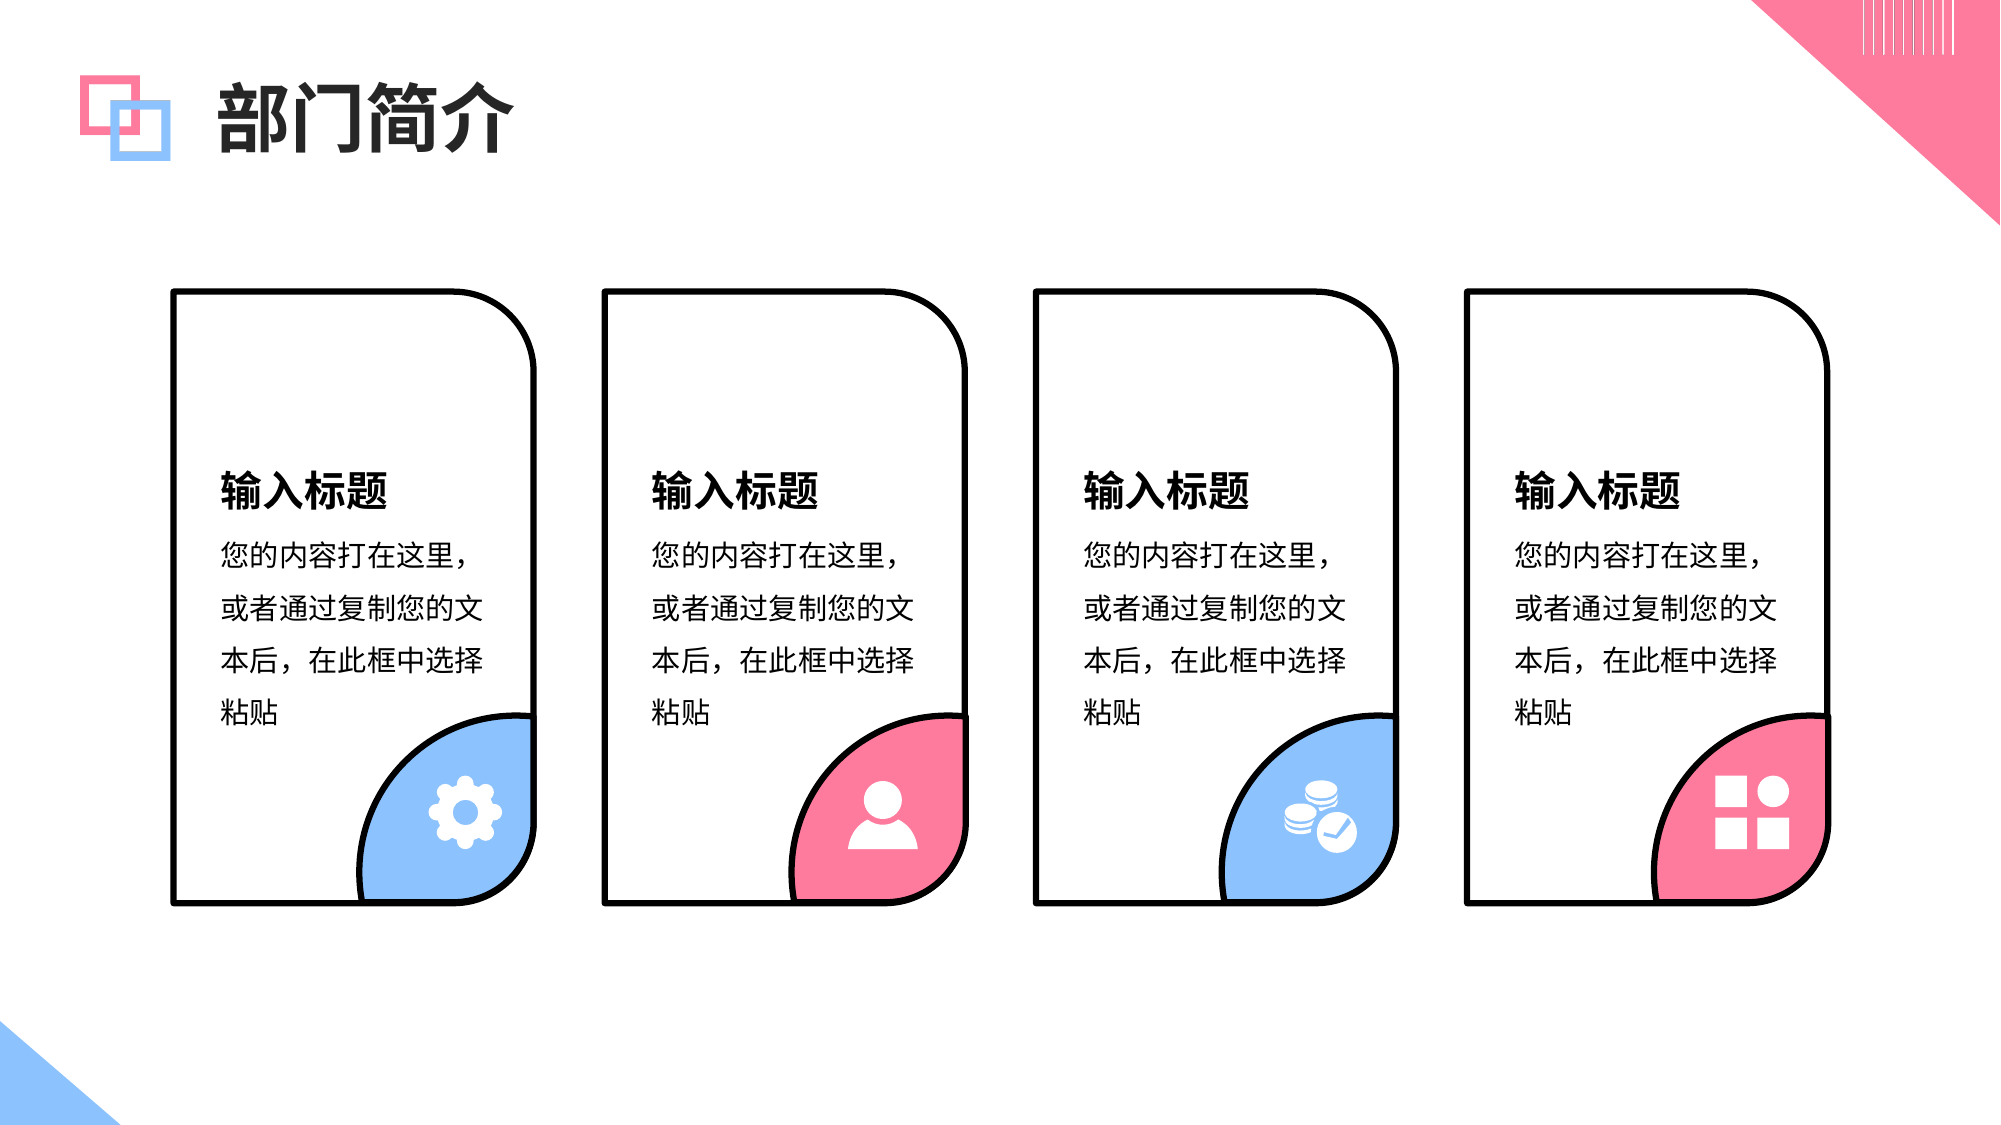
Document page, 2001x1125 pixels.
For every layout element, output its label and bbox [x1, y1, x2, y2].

text_box [1467, 291, 1829, 904]
text_box [57, 63, 584, 170]
text_box [604, 291, 966, 904]
picture [1856, 0, 1960, 64]
text_box [1035, 291, 1396, 904]
text_box [173, 291, 534, 904]
